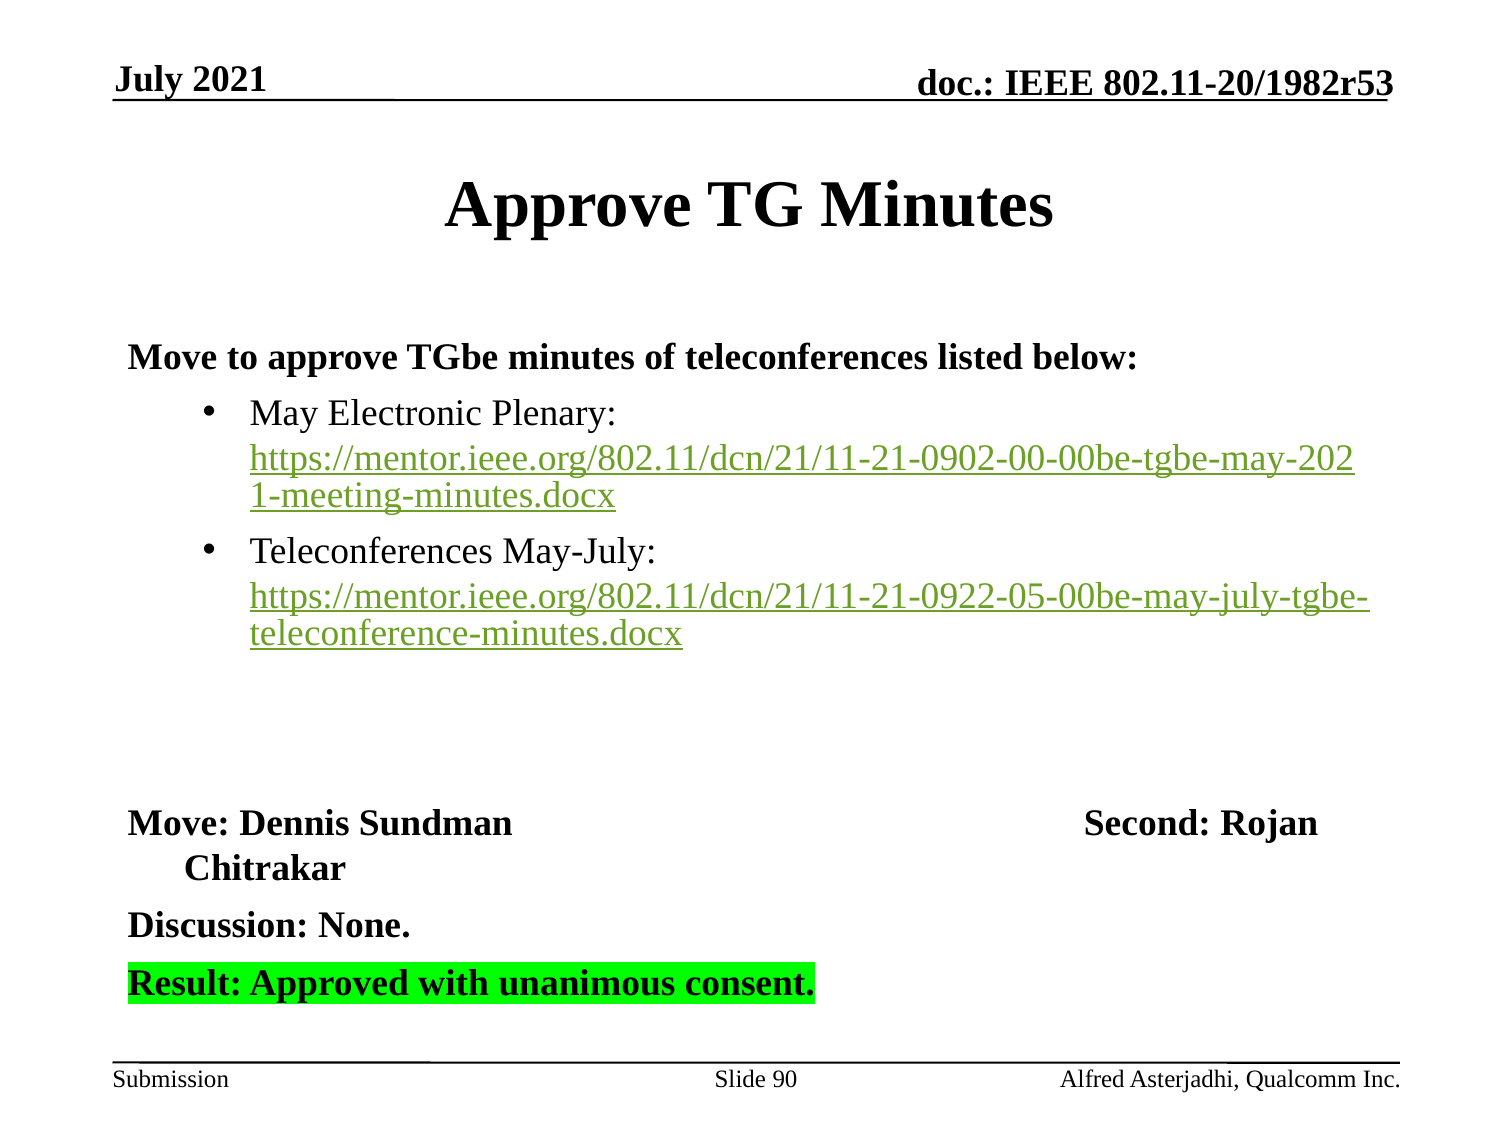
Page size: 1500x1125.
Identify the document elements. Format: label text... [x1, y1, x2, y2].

footer Alfred Asterjadhi, Qualcomm Inc. [878, 1061, 1402, 1093]
slide_number Slide 90 [712, 1061, 800, 1123]
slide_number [114, 54, 423, 100]
title Approve TG Minutes [112, 112, 1388, 288]
list Move to approve TGbe minutes of teleconferences listed below: May Electronic Plenary: https://mentor.ieee.org/802.11/dcn/21/11-21-0902-00-00be-tgbe-may-2021-meeting-minutes.docx Teleconferences May-July: https://mentor.ieee.org/802.11/dcn/21/11-21-0922-05-00be-may-july-tgbe-teleconference-minutes.docx Move: Dennis Sundman Second: Rojan Chitrakar Discussion: None. Result: Approved with unanimous consent. [112, 324, 1388, 1000]
